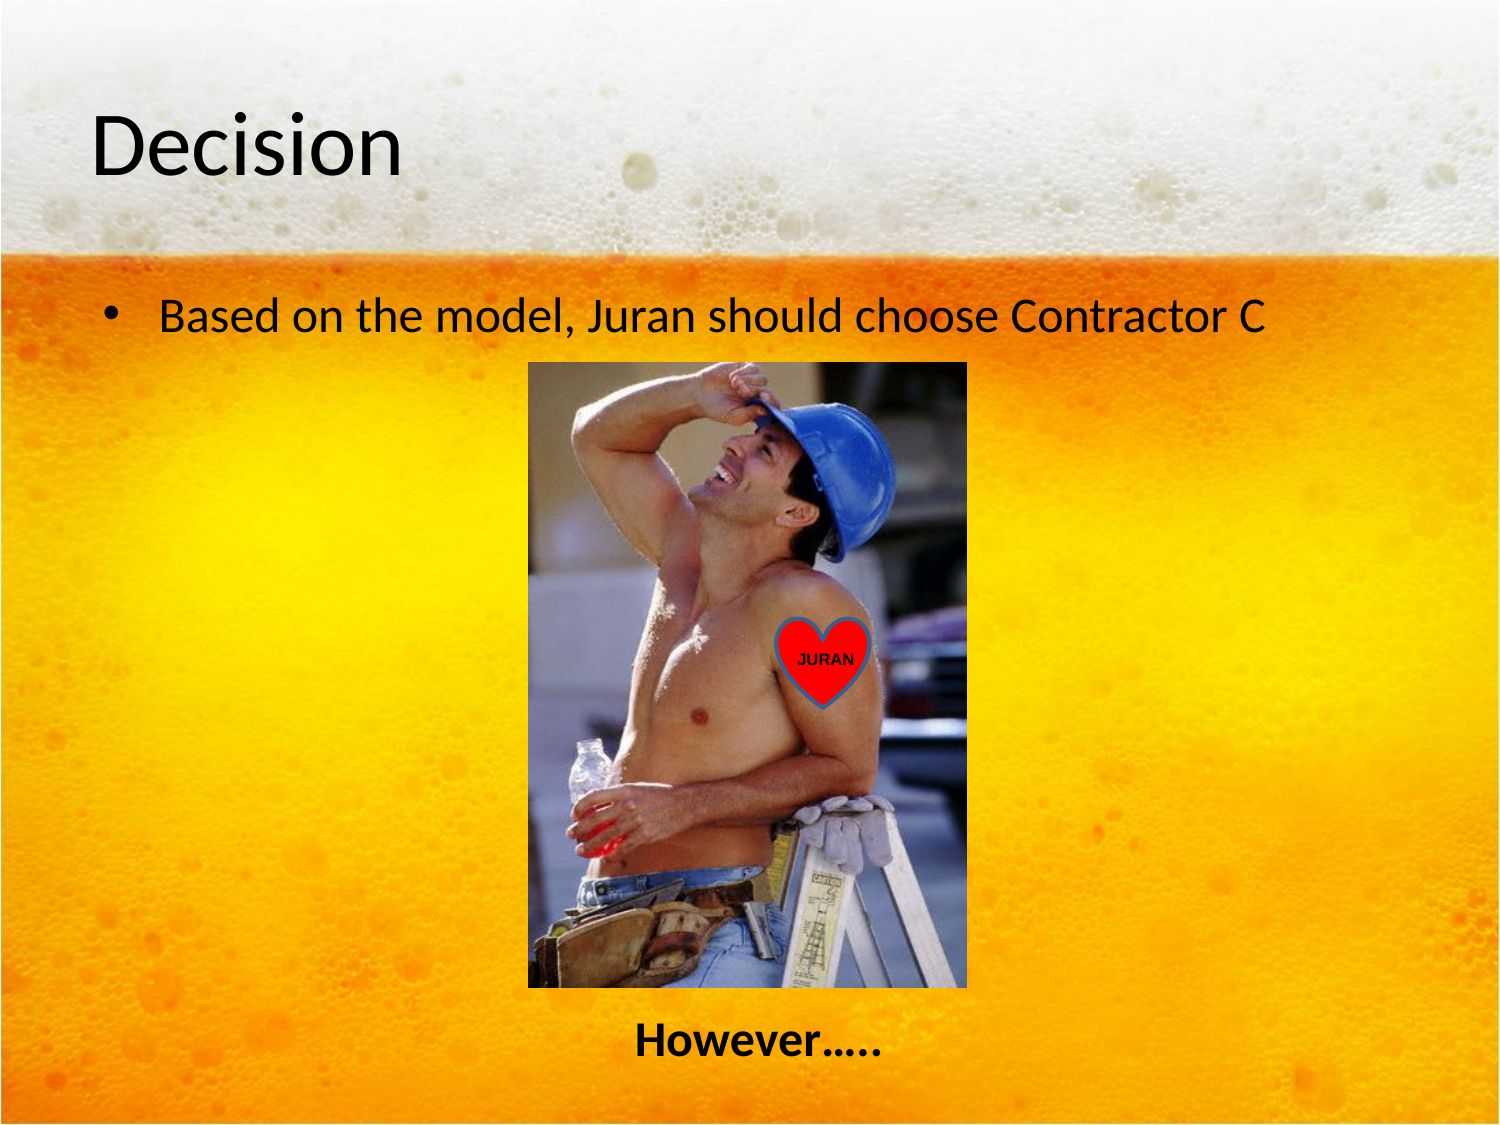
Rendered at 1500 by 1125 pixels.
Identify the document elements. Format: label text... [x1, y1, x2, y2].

picture [0, 0, 1500, 1125]
title Decision [75, 45, 1425, 233]
text_box However….. [40, 999, 1478, 1074]
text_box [528, 362, 967, 988]
list Based on the model, Juran should choose Contractor C [87, 275, 1438, 999]
